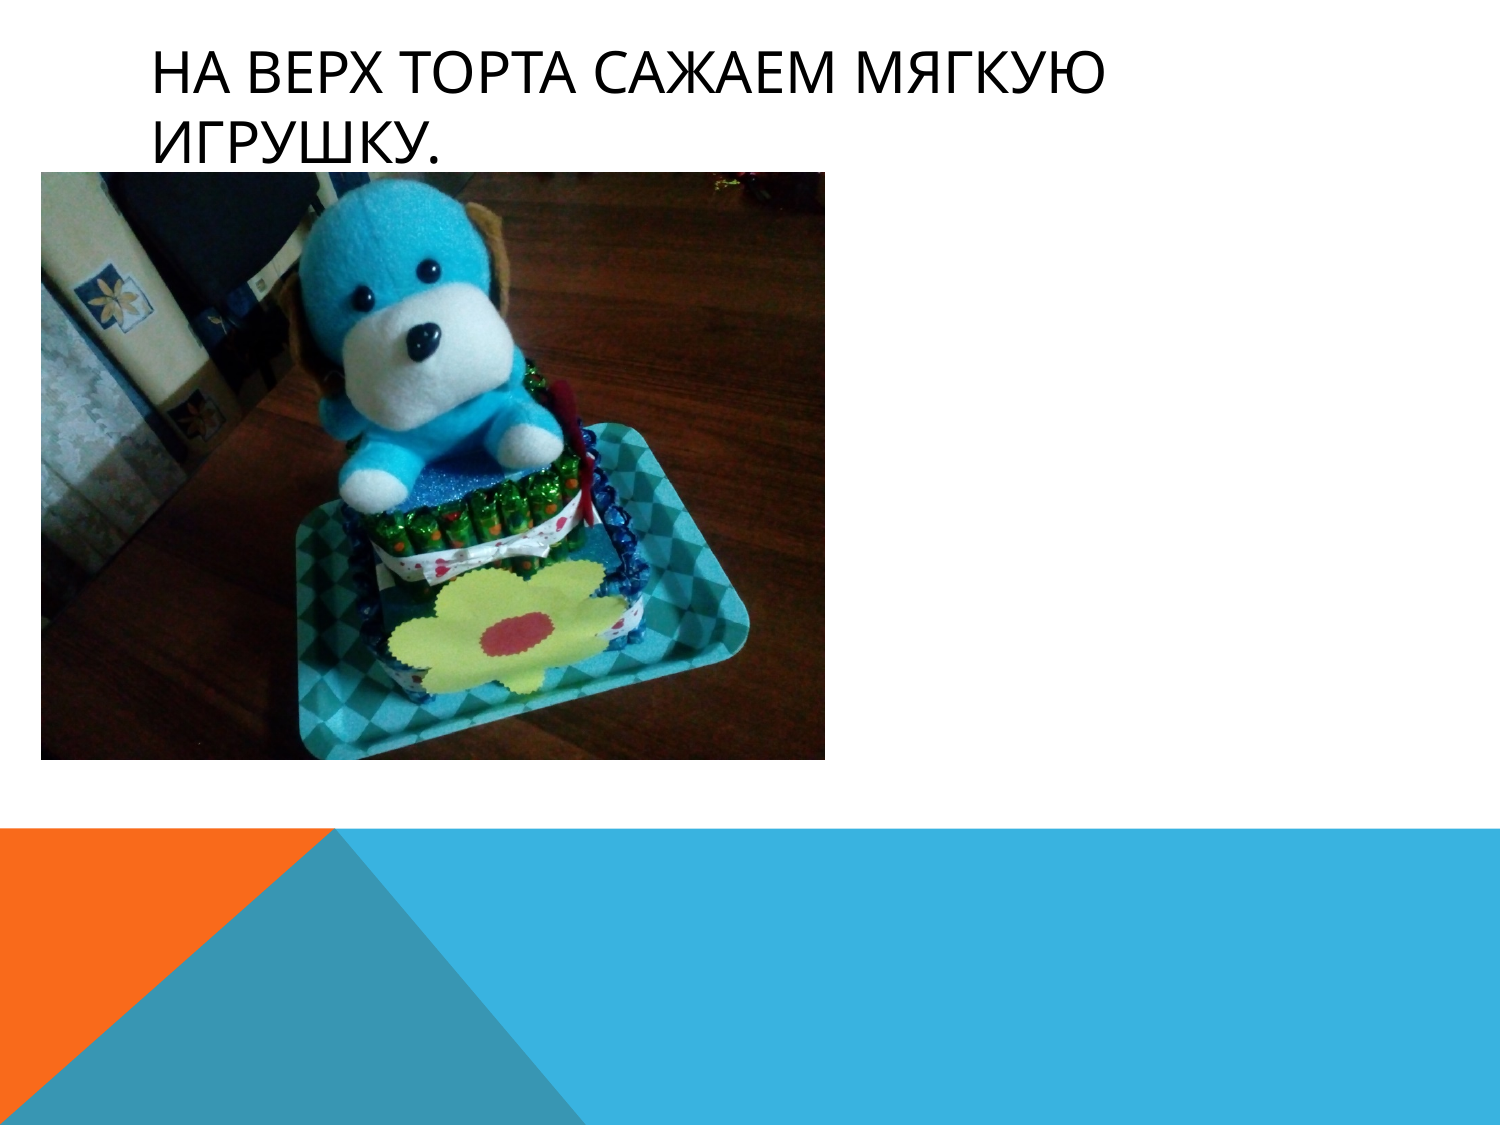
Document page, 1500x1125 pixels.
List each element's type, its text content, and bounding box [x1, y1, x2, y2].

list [41, 172, 825, 761]
title На верх торта сажаем мягкую игрушку. [135, 60, 1369, 150]
